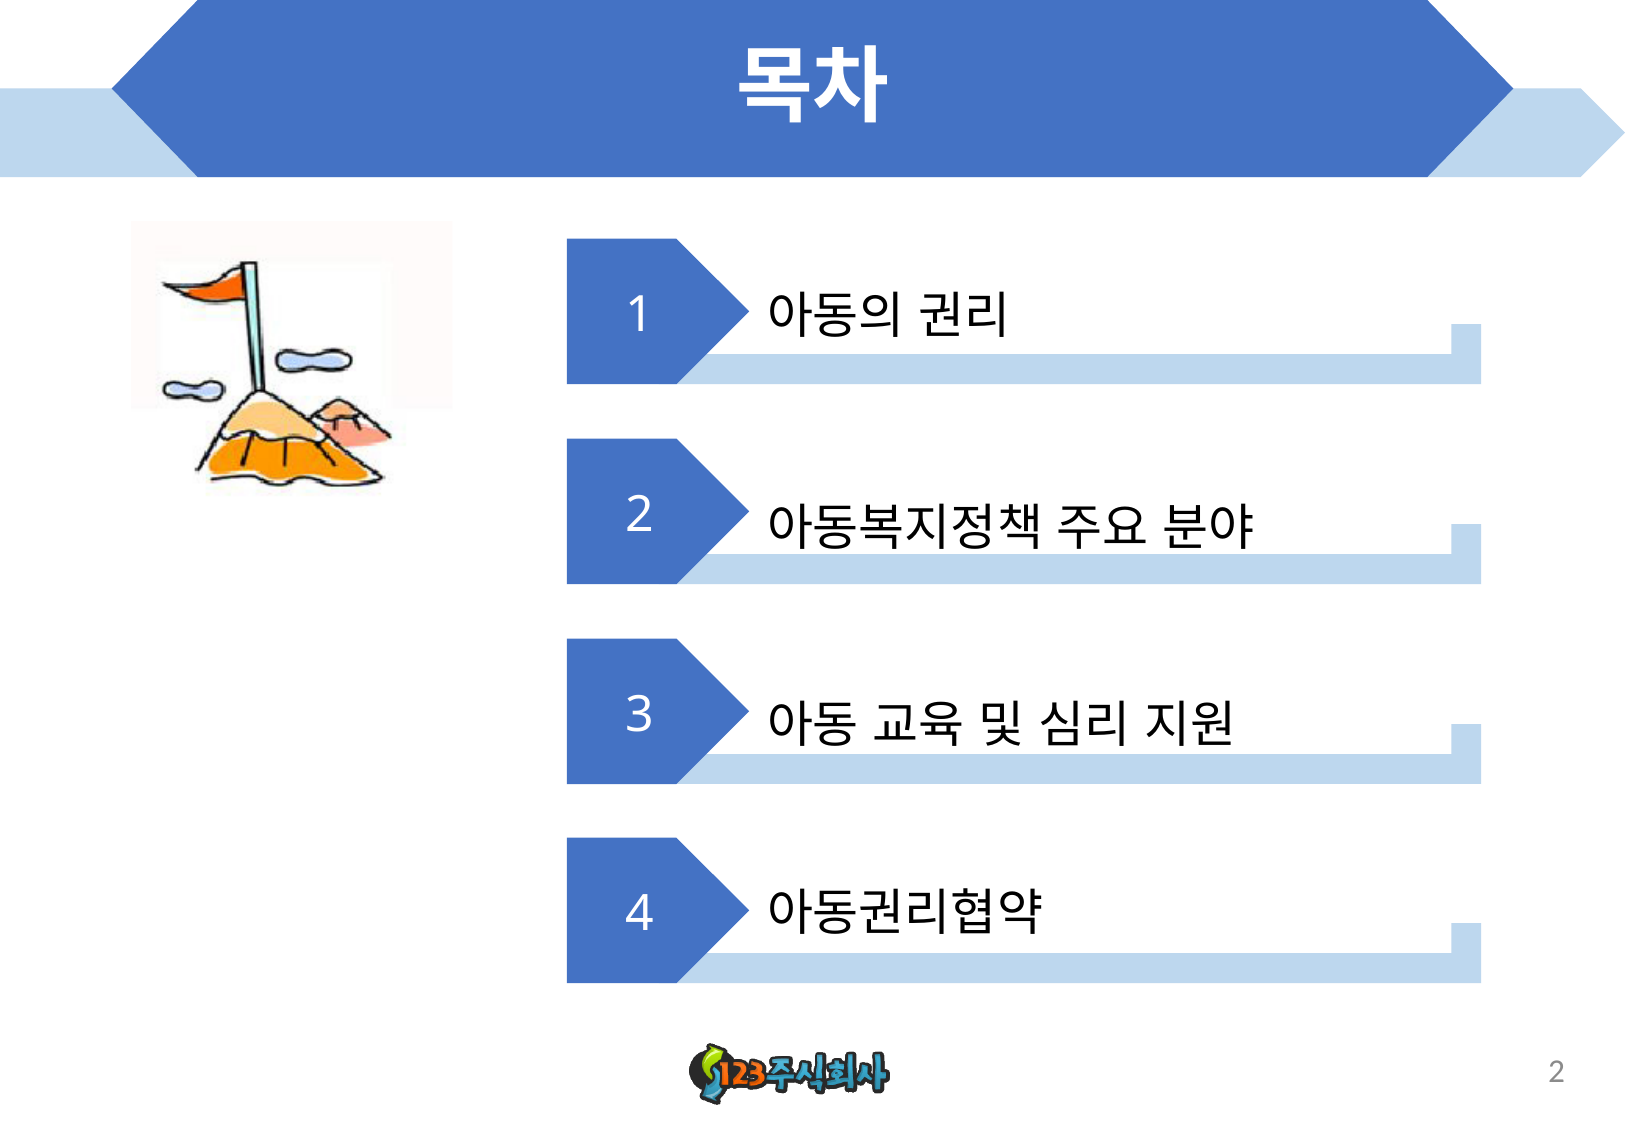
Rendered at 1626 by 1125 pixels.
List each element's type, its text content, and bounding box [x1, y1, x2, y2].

text_box 4 [565, 836, 751, 985]
text_box [679, 351, 1482, 385]
text_box 아동권리협약 [752, 873, 1482, 949]
title 목차 [0, 0, 1625, 178]
text_box [678, 553, 1482, 585]
text_box 아동의 권리 [752, 275, 1482, 351]
text_box 3 [565, 637, 751, 786]
text_box 아동복지정책 주요 분야 [752, 473, 1482, 576]
picture [130, 220, 453, 507]
slide_number 2 [1214, 1039, 1580, 1100]
text_box [678, 753, 1482, 785]
text_box 1 [565, 237, 751, 386]
picture [679, 1032, 899, 1114]
text_box 2 [565, 437, 751, 586]
text_box 아동 교육 및 심리 지원 [752, 673, 1482, 761]
text_box [679, 949, 1482, 984]
